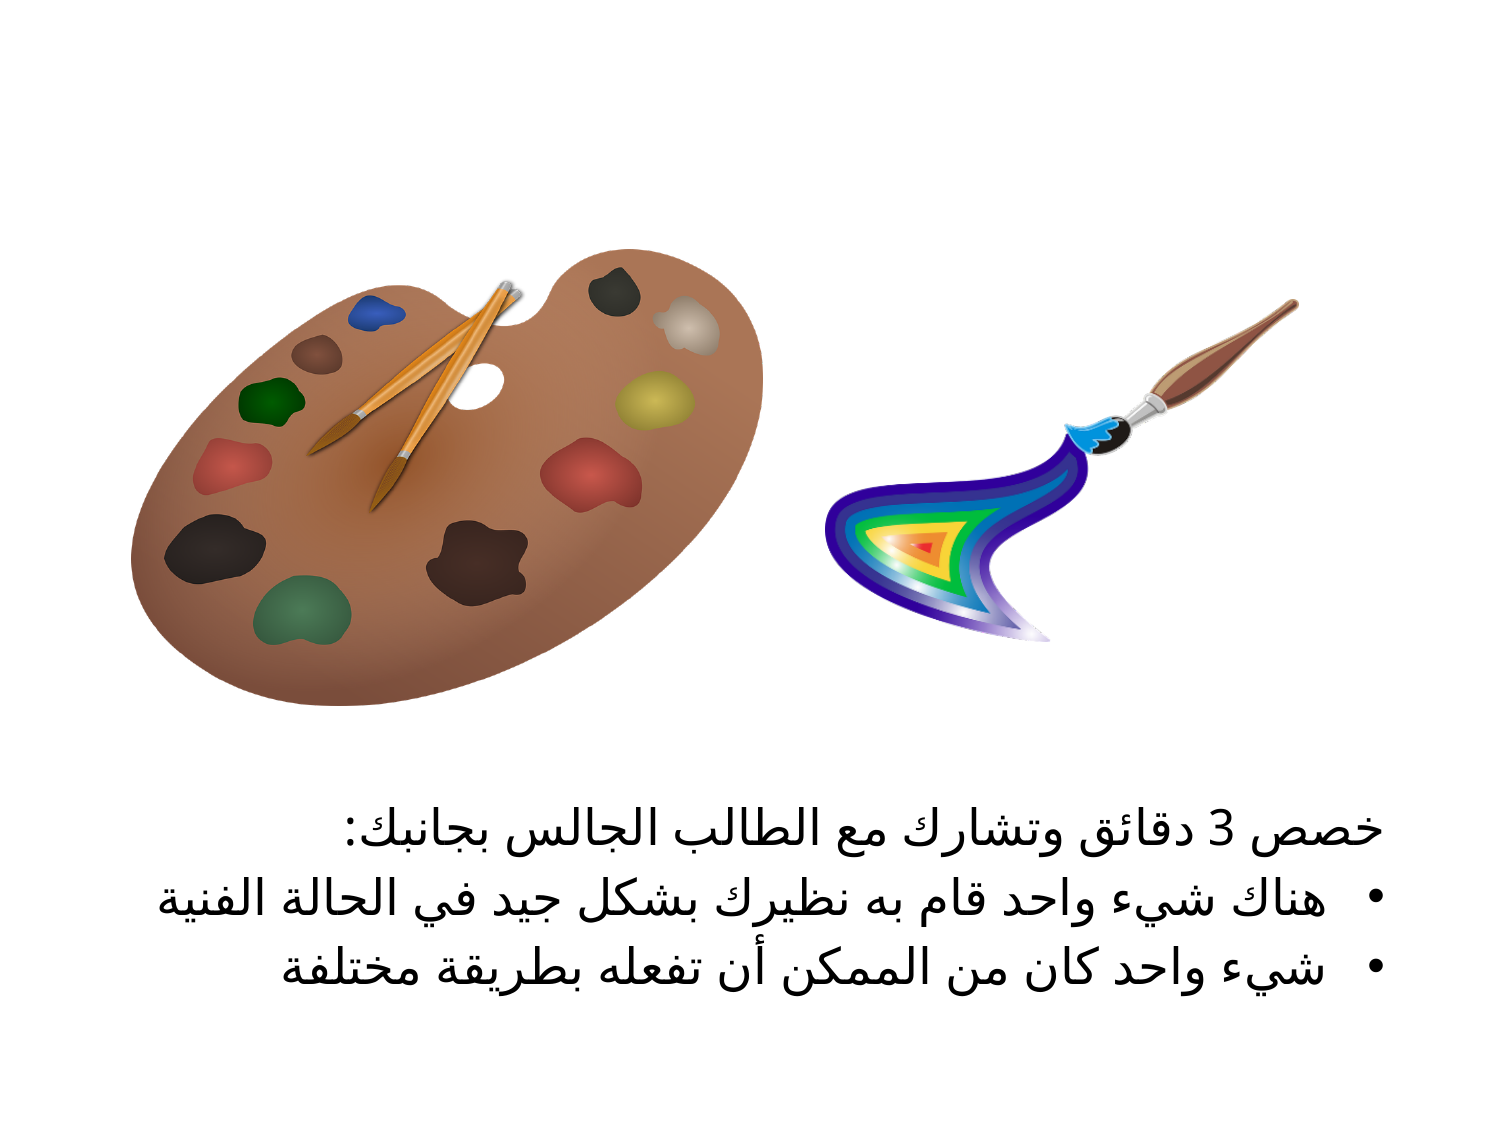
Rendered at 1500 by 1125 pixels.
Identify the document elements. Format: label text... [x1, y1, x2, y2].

list خصص 3 دقائق وتشارك مع الطالب الجالس بجانبك: هناك شيء واحد قام به نظيرك بشكل جيد في الحالة الفنية شيء واحد كان من الممكن أن تفعله بطريقة مختلفة [0, 787, 1400, 1125]
picture [824, 299, 1299, 643]
picture [131, 249, 763, 707]
